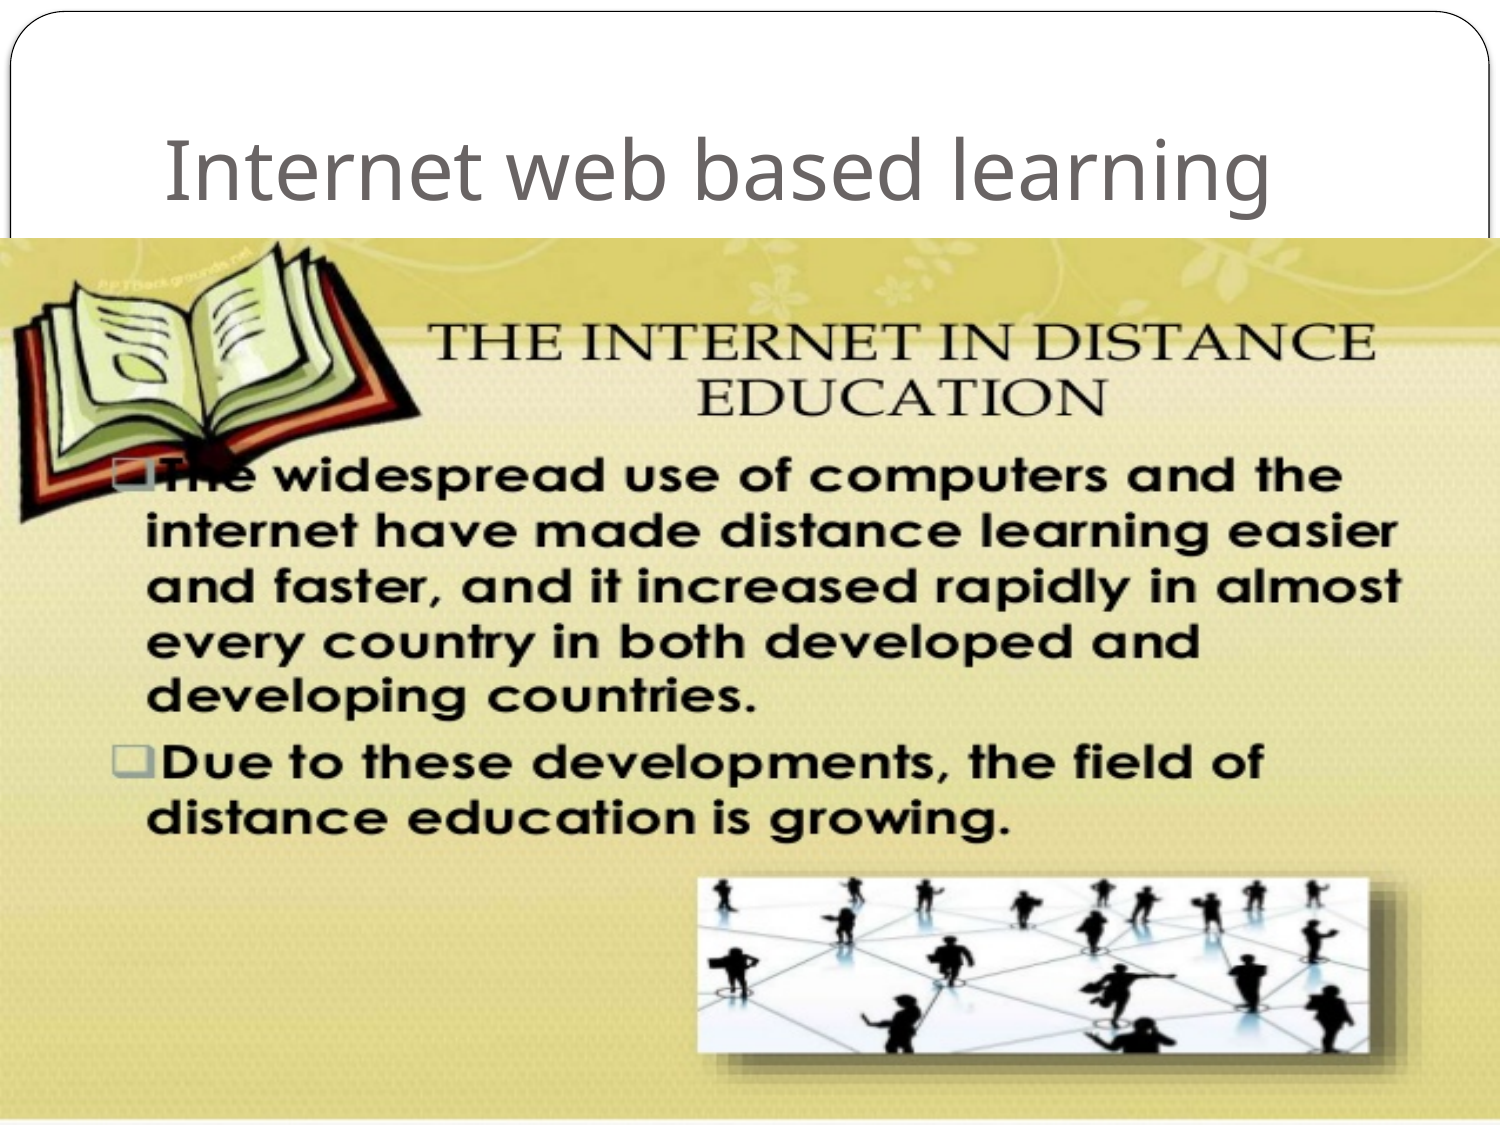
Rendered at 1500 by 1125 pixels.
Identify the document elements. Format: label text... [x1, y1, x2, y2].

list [0, 238, 1500, 1125]
title Internet web based learning [150, 45, 1425, 233]
